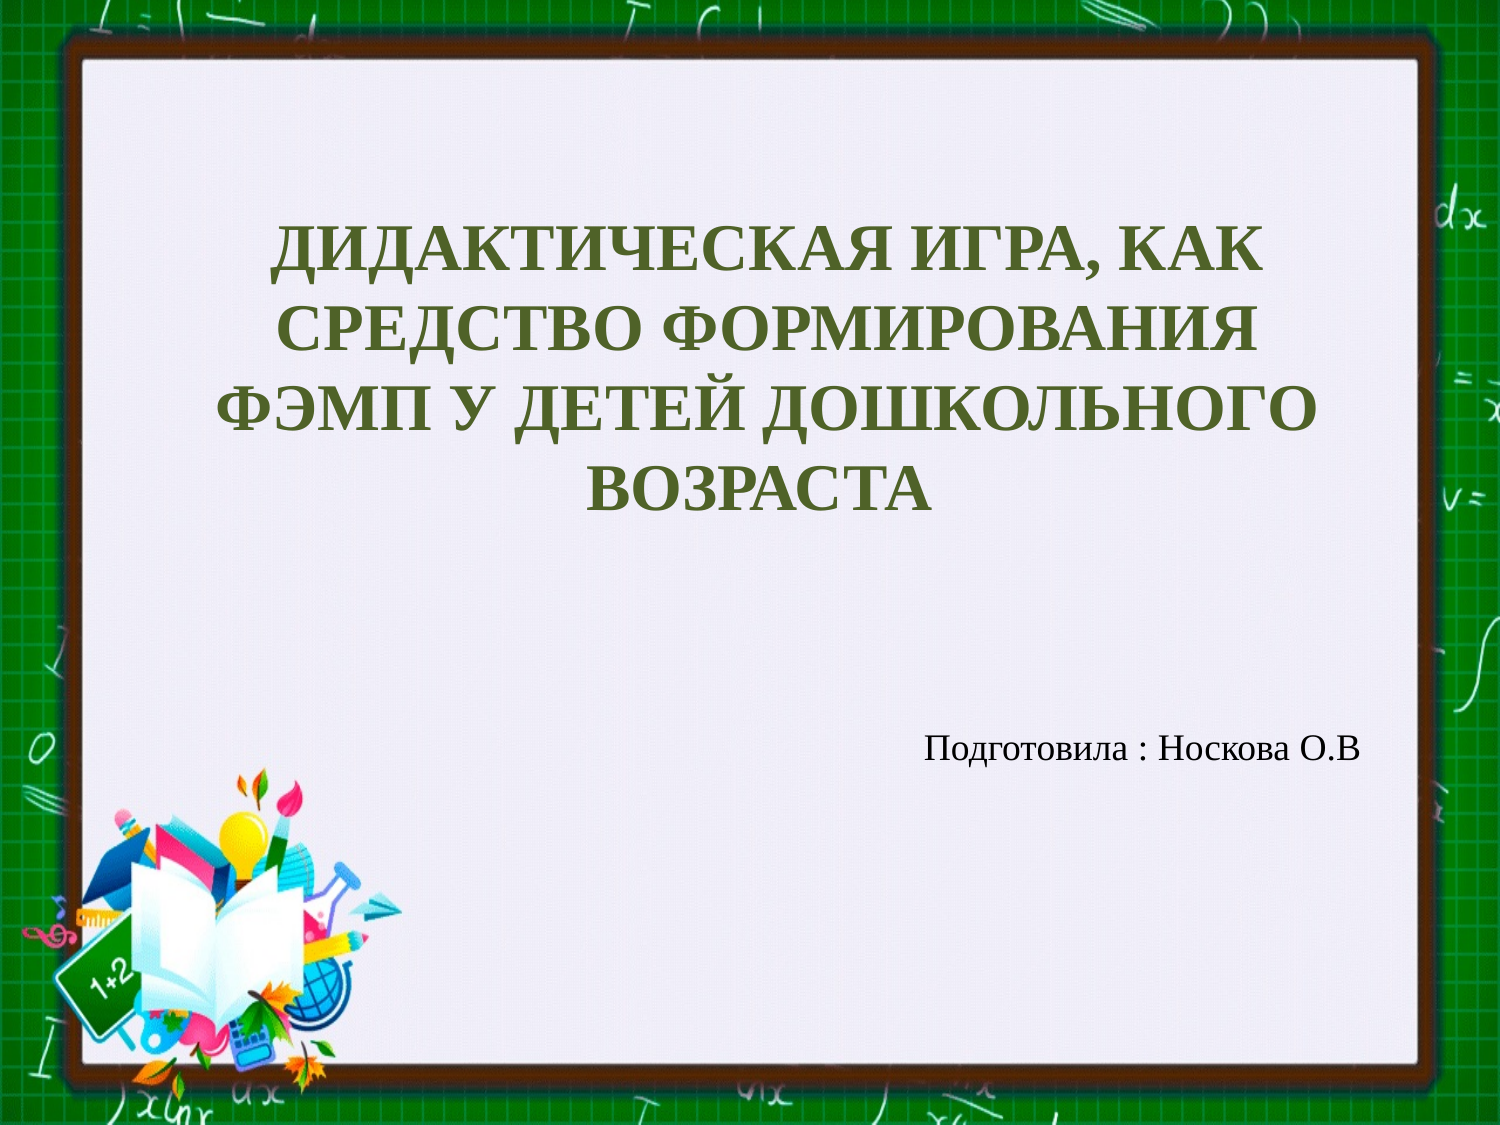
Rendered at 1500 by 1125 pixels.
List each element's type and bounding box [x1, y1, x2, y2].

list [0, 0, 1500, 1125]
